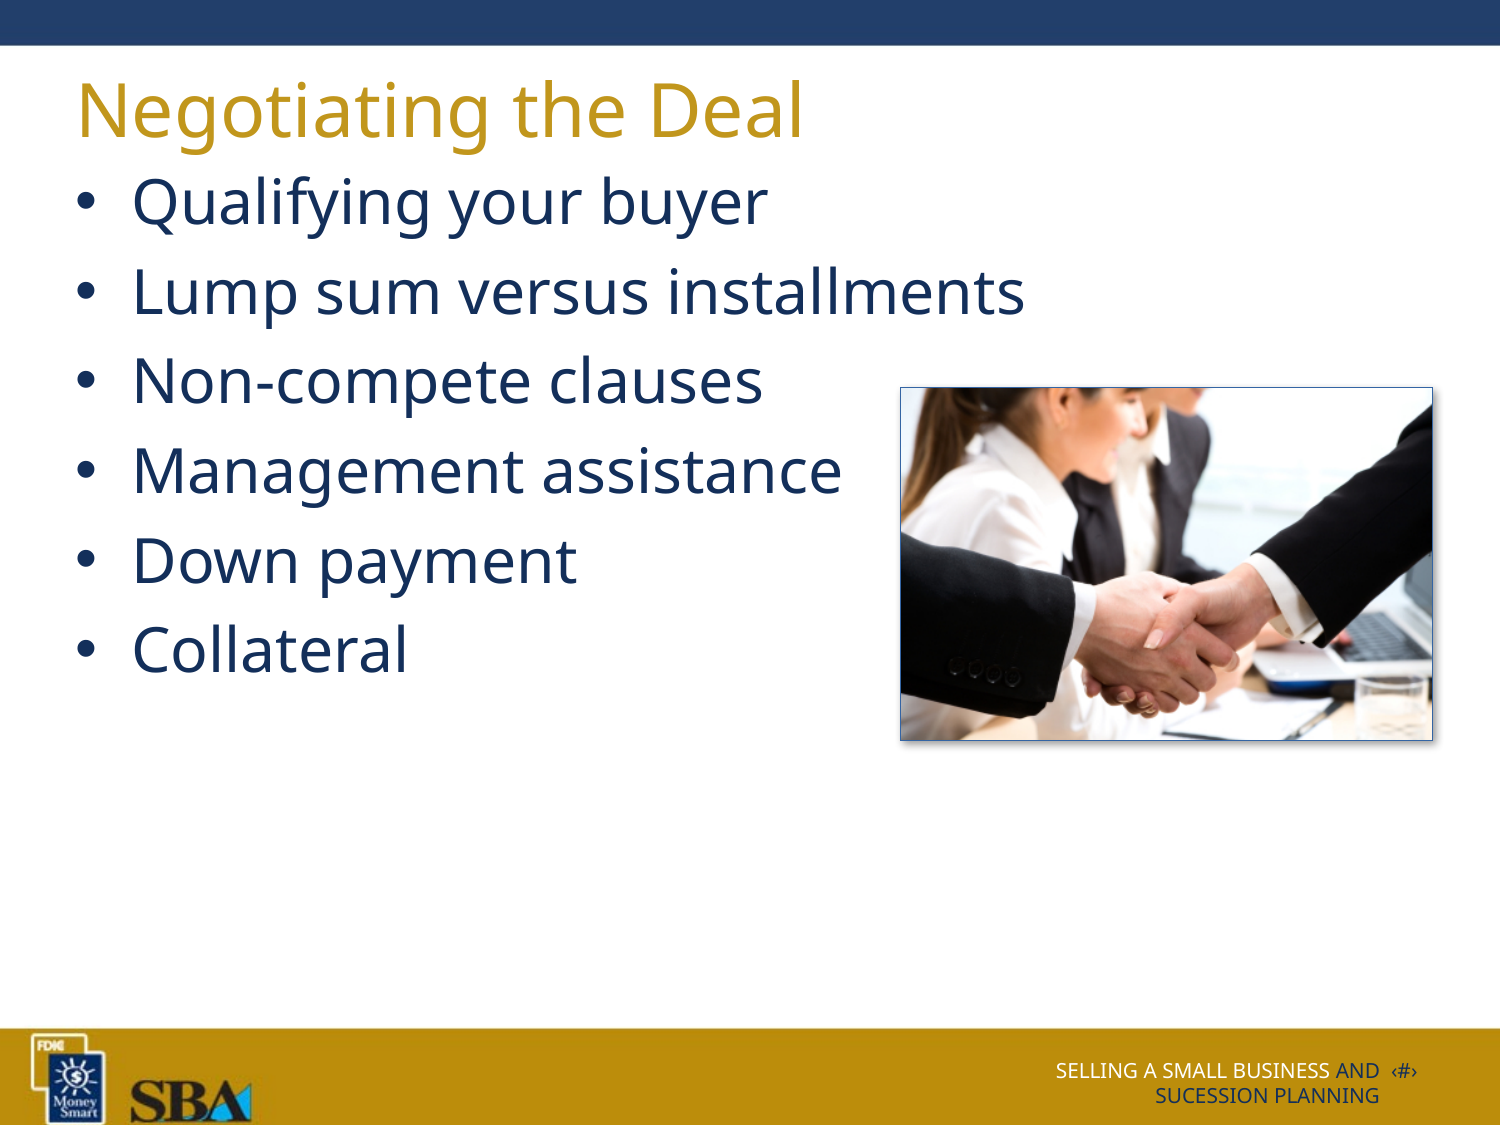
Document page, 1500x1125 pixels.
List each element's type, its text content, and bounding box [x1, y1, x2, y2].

title Negotiating the Deal [74, 61, 1426, 161]
list Qualifying your buyer Lump sum versus installments Non-compete clauses Management assistance Down payment Collateral [74, 161, 1426, 863]
picture [0, 0, 1500, 1125]
